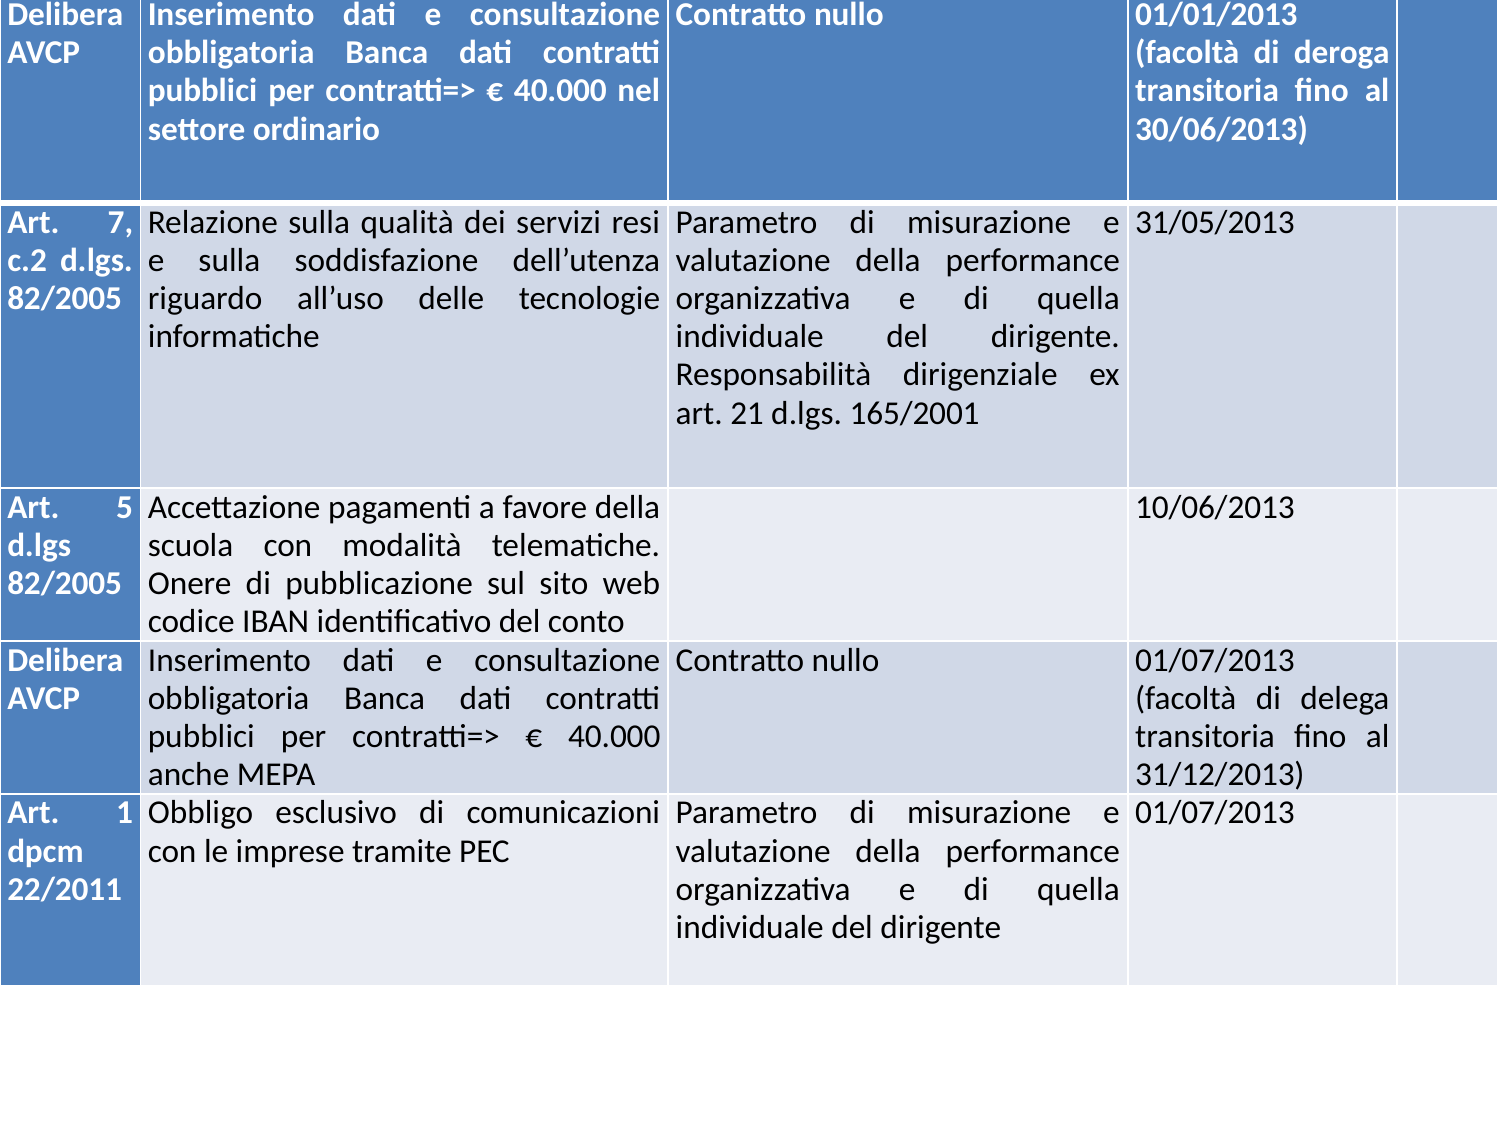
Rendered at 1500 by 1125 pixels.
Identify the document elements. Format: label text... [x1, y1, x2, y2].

table_header [1398, 0, 1497, 200]
table_cell Art. 1 dpcm 22/2011 [1, 795, 140, 985]
table_cell [1398, 489, 1497, 640]
table_cell Accettazione pagamenti a favore della scuola con modalità telematiche. Onere di pubblicazione sul sito web codice IBAN identificativo del conto [141, 489, 667, 640]
table_cell Delibera AVCP [1, 642, 140, 793]
table_header Delibera AVCP [1, 0, 140, 200]
table_cell Inserimento dati e consultazione obbligatoria Banca dati contratti pubblici per contratti=> € 40.000 anche MEPA [141, 642, 667, 793]
table_cell Contratto nullo [669, 642, 1127, 793]
table_header 01/01/2013 (facoltà di deroga transitoria fino al 30/06/2013) [1129, 0, 1396, 200]
table_cell Relazione sulla qualità dei servizi resi e sulla soddisfazione dell’utenza riguardo all’uso delle tecnologie informatiche [141, 206, 667, 487]
table_cell 31/05/2013 [1129, 206, 1396, 487]
table_header Inserimento dati e consultazione obbligatoria Banca dati contratti pubblici per contratti=> € 40.000 nel settore ordinario [141, 0, 667, 200]
table_cell 10/06/2013 [1129, 489, 1396, 640]
table_cell [1398, 795, 1497, 985]
table_cell [1398, 206, 1497, 487]
table_cell Parametro di misurazione e valutazione della performance organizzativa e di quella individuale del dirigente [669, 795, 1127, 985]
table_cell 01/07/2013 [1129, 795, 1396, 985]
table_cell Art. 7, c.2 d.lgs. 82/2005 [1, 206, 140, 487]
table_cell 01/07/2013 (facoltà di delega transitoria fino al 31/12/2013) [1129, 642, 1396, 793]
table_cell [1398, 642, 1497, 793]
table_header Contratto nullo [669, 0, 1127, 200]
table_cell Art. 5 d.lgs 82/2005 [1, 489, 140, 640]
table_cell [669, 489, 1127, 640]
table_cell Parametro di misurazione e valutazione della performance organizzativa e di quella individuale del dirigente. Responsabilità dirigenziale ex art. 21 d.lgs. 165/2001 [669, 206, 1127, 487]
table_cell Obbligo esclusivo di comunicazioni con le imprese tramite PEC [141, 795, 667, 985]
